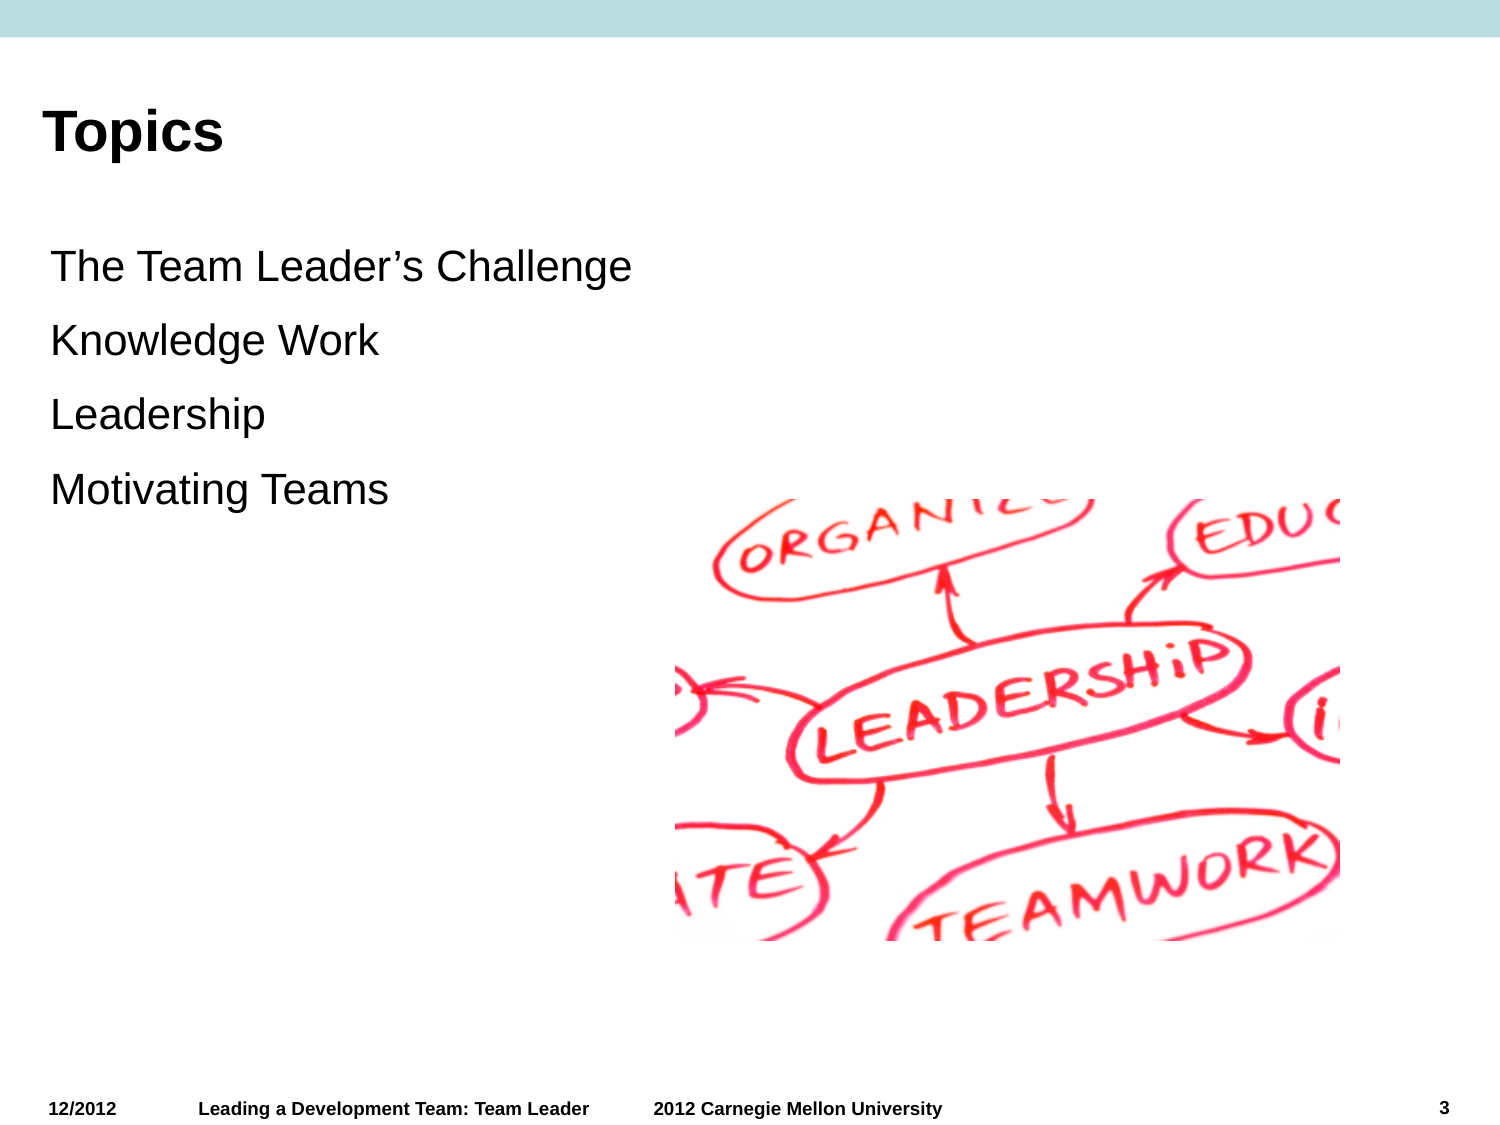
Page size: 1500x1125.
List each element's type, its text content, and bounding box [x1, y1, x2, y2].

list The Team Leader’s Challenge Knowledge Work Leadership Motivating Teams [50, 237, 1437, 1000]
title Topics [42, 106, 1438, 164]
picture [674, 499, 1340, 941]
